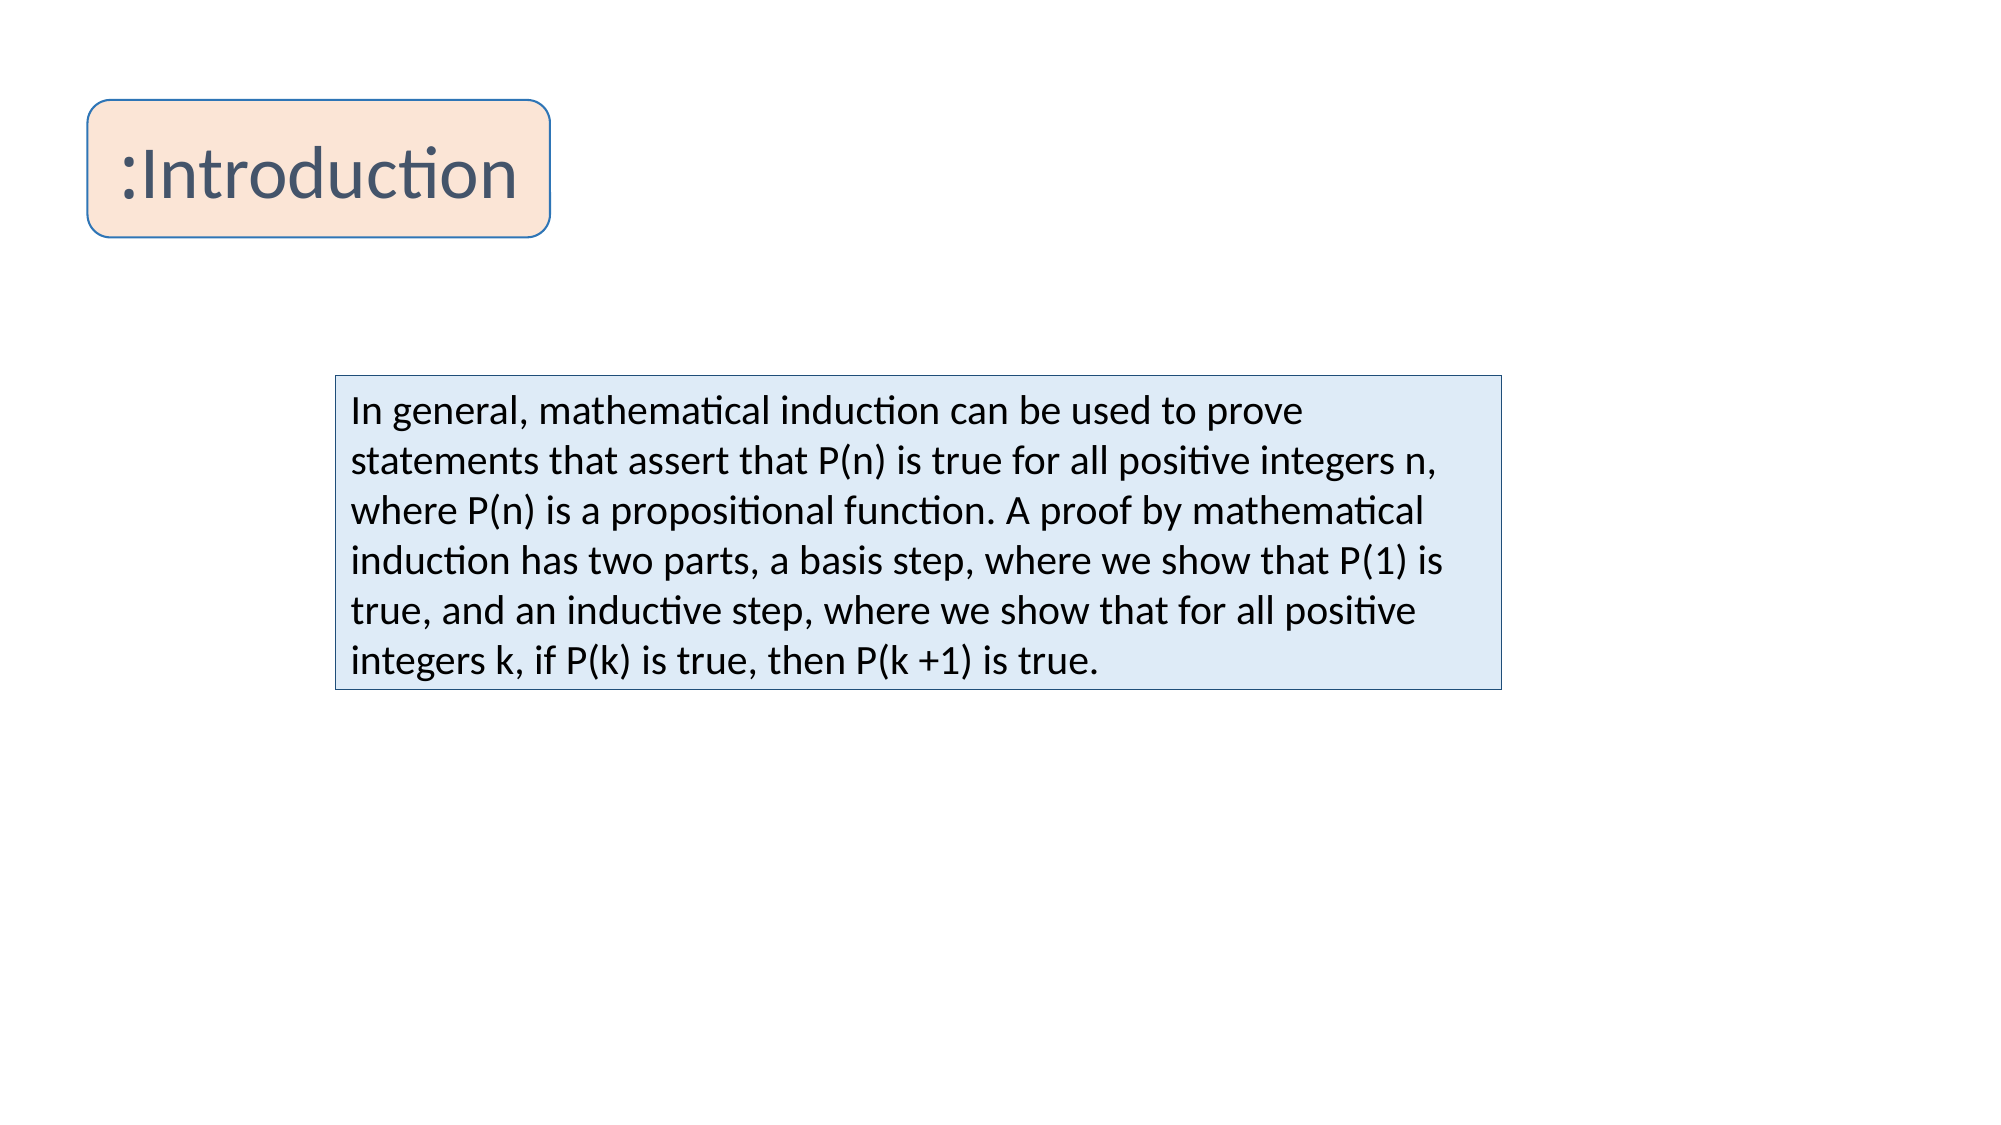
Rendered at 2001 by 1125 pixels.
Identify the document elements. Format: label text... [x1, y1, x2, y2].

text_box In general, mathematical induction can be used to prove statements that assert that P(n) is true for all positive integers n, where P(n) is a propositional function. A proof by mathematical induction has two parts, a basis step, where we show that P(1) is true, and an inductive step, where we show that for all positive integers k, if P(k) is true, then P(k +1) is true. [335, 375, 1502, 690]
text_box Introduction: [86, 98, 552, 239]
